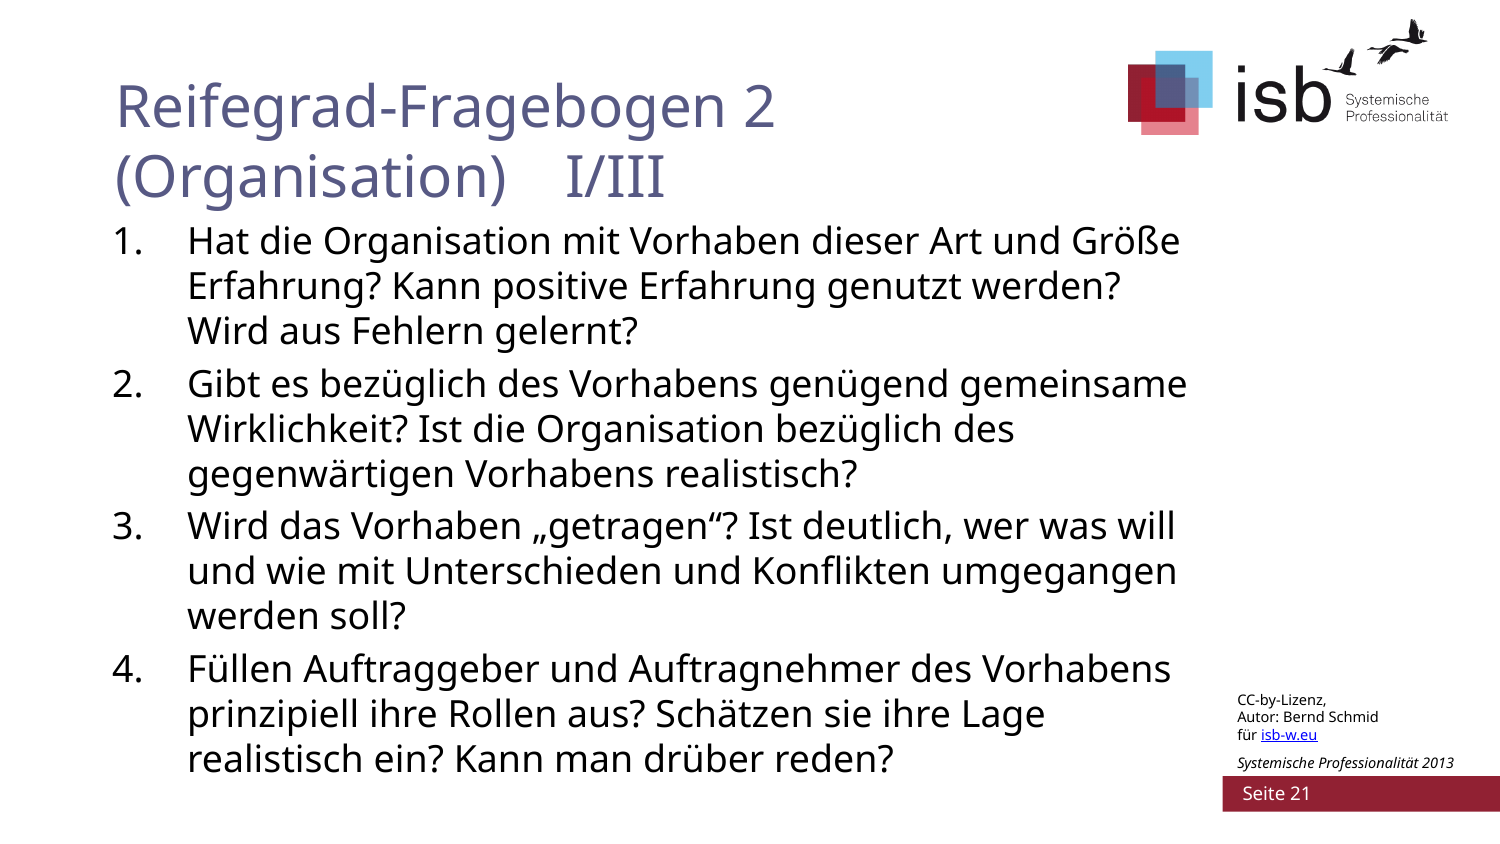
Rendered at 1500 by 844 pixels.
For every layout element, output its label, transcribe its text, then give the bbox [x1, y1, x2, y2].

list Hat die Organisation mit Vorhaben dieser Art und Größe Erfahrung? Kann positive Erfahrung genutzt werden? Wird aus Fehlern gelernt? Gibt es bezüglich des Vorhabens genügend gemeinsame Wirklichkeit? Ist die Organisation bezüglich des gegenwärtigen Vorhabens realistisch? Wird das Vorhaben „getragen“? Ist deutlich, wer was will und wie mit Unterschieden und Konflikten umgegangen werden soll? Füllen Auftraggeber und Auftragnehmer des Vorhabens prinzipiell ihre Rollen aus? Schätzen sie ihre Lage realistisch ein? Kann man drüber reden? [100, 281, 1223, 812]
picture [1128, 14, 1461, 139]
text_box CC-by-Lizenz, Autor: Bernd Schmid für isb-w.eu Systemische Professionalität 2013 [1222, 543, 1500, 844]
title Reifegrad-Fragebogen 2 (Organisation) I/III [100, 67, 1223, 281]
